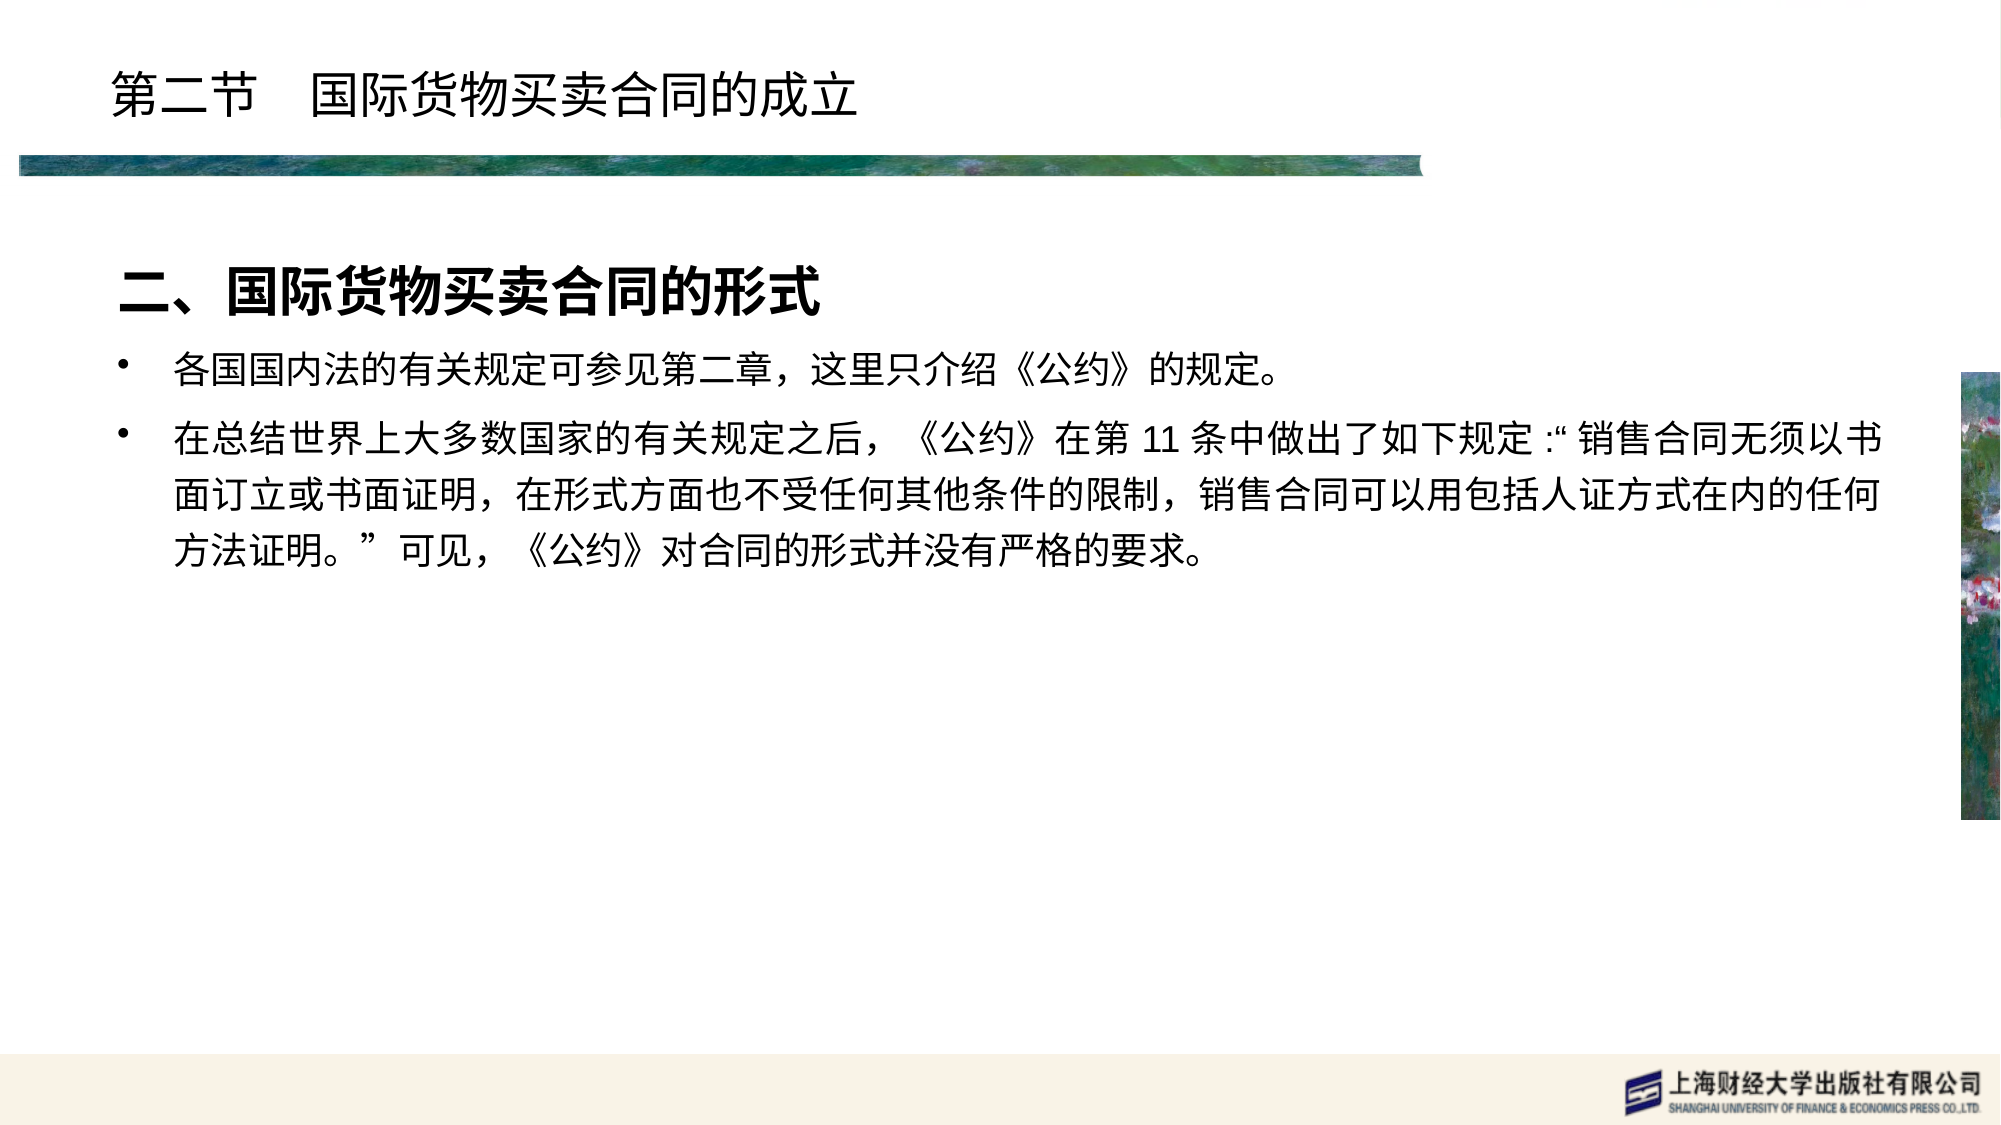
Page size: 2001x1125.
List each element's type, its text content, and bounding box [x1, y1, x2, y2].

title 第二节 国际货物买卖合同的成立 [94, 42, 1451, 146]
picture [0, 0, 2001, 1125]
list 二、国际货物买卖合同的形式 各国国内法的有关规定可参见第二章，这里只介绍《公约》的规定。 在总结世界上大多数国家的有关规定之后，《公约》在第11条中做出了如下规定:“销售合同无须以书面订立或书面证明，在形式方面也不受任何其他条件的限制，销售合同可以用包括人证方式在内的任何方法证明。”可见，《公约》对合同的形式并没有严格的要求。 [102, 233, 1898, 1032]
